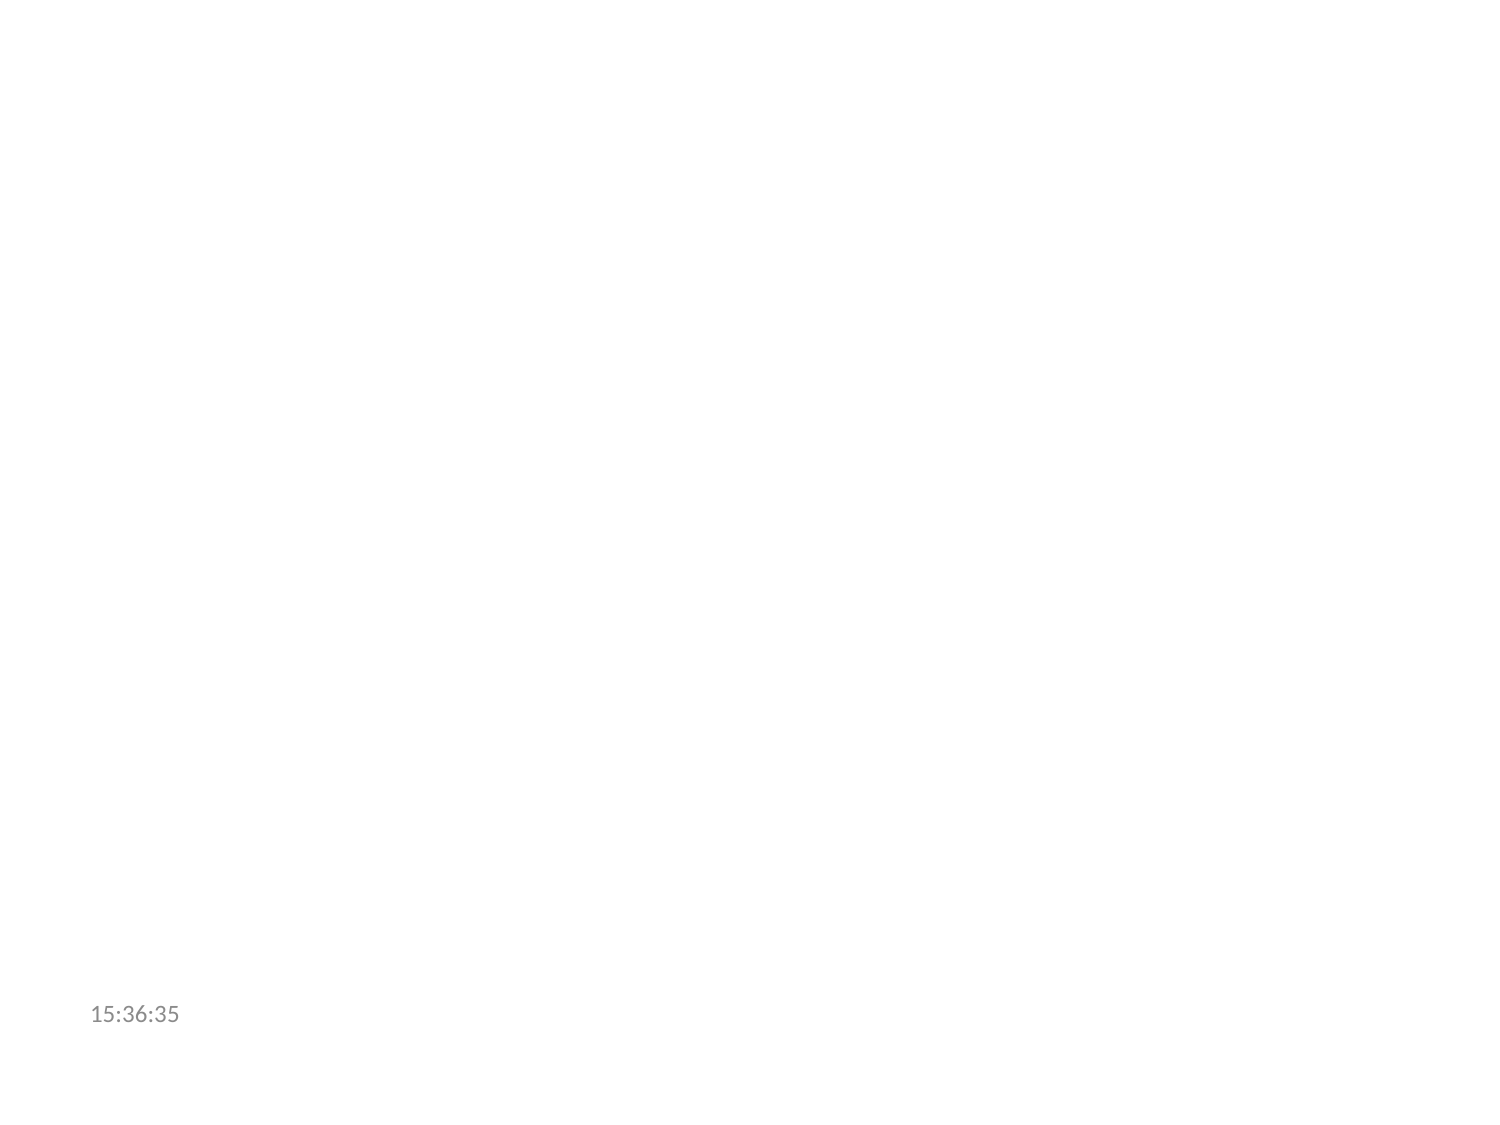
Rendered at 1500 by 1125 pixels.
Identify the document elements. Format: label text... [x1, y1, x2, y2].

text_box 15:35:09 [75, 982, 425, 1043]
